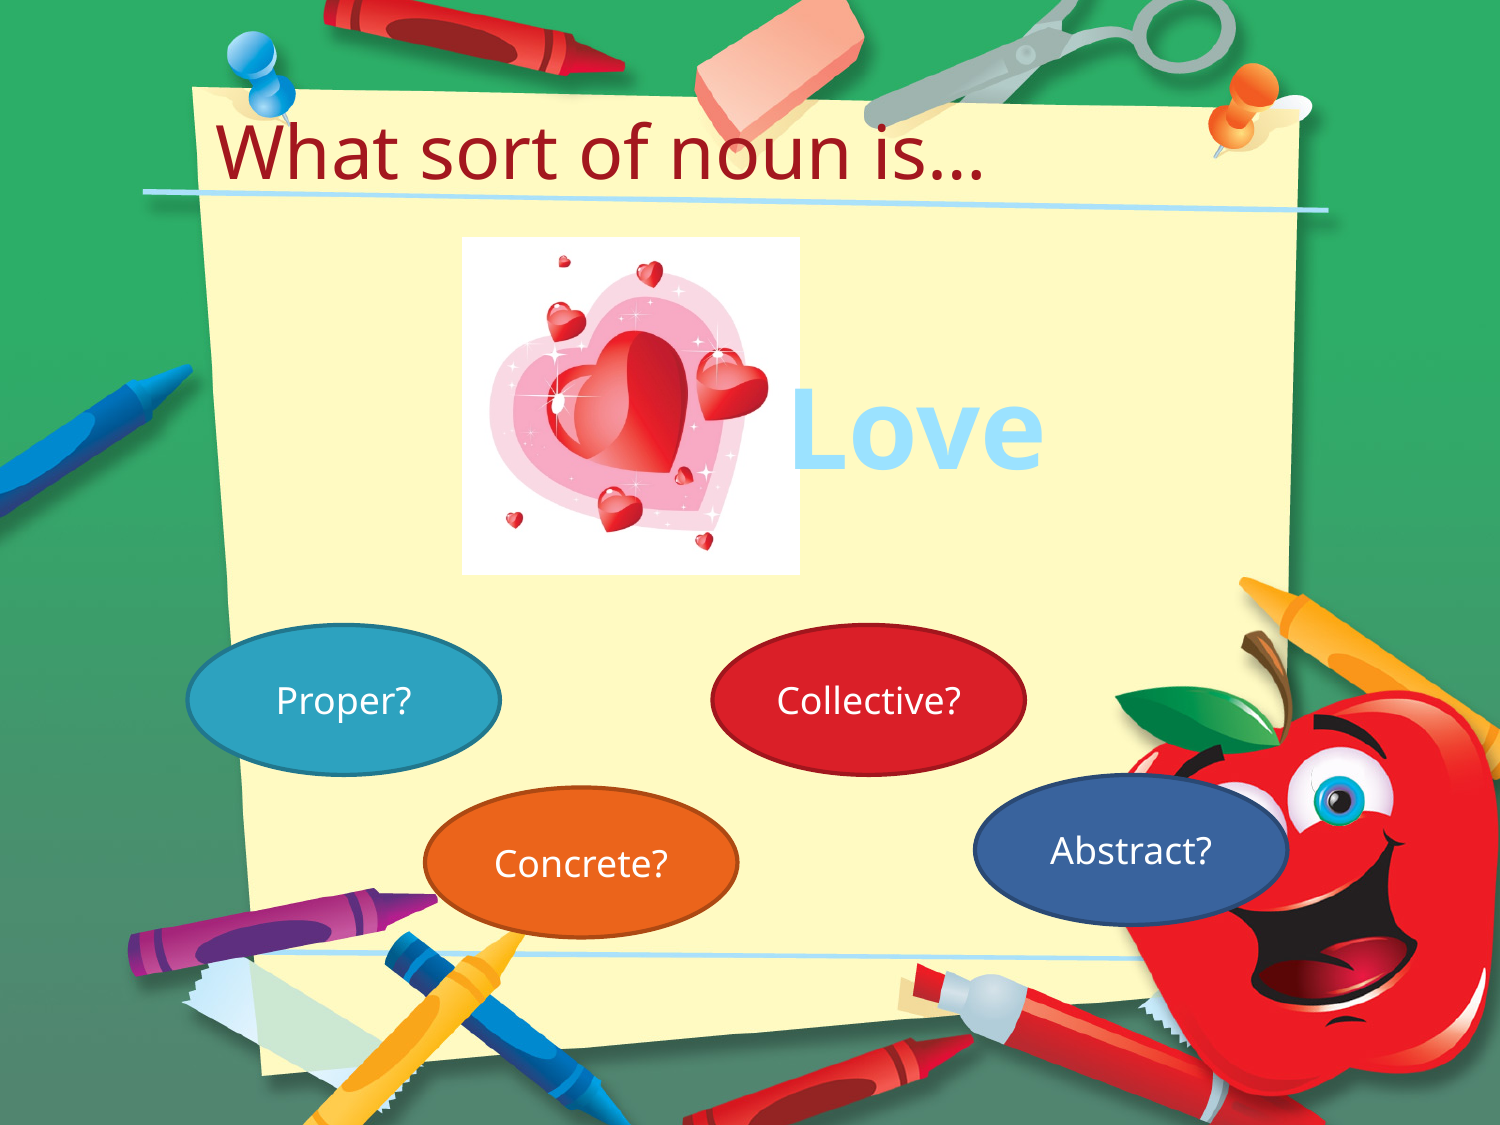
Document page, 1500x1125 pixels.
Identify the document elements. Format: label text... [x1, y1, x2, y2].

text_box Abstract? [972, 772, 1290, 928]
text_box Love [804, 349, 1062, 500]
title What sort of noun is… [200, 112, 1500, 188]
text_box Collective? [710, 622, 1028, 778]
text_box Proper? [185, 622, 503, 778]
picture [0, 0, 1500, 1125]
text_box Concrete? [422, 785, 740, 940]
